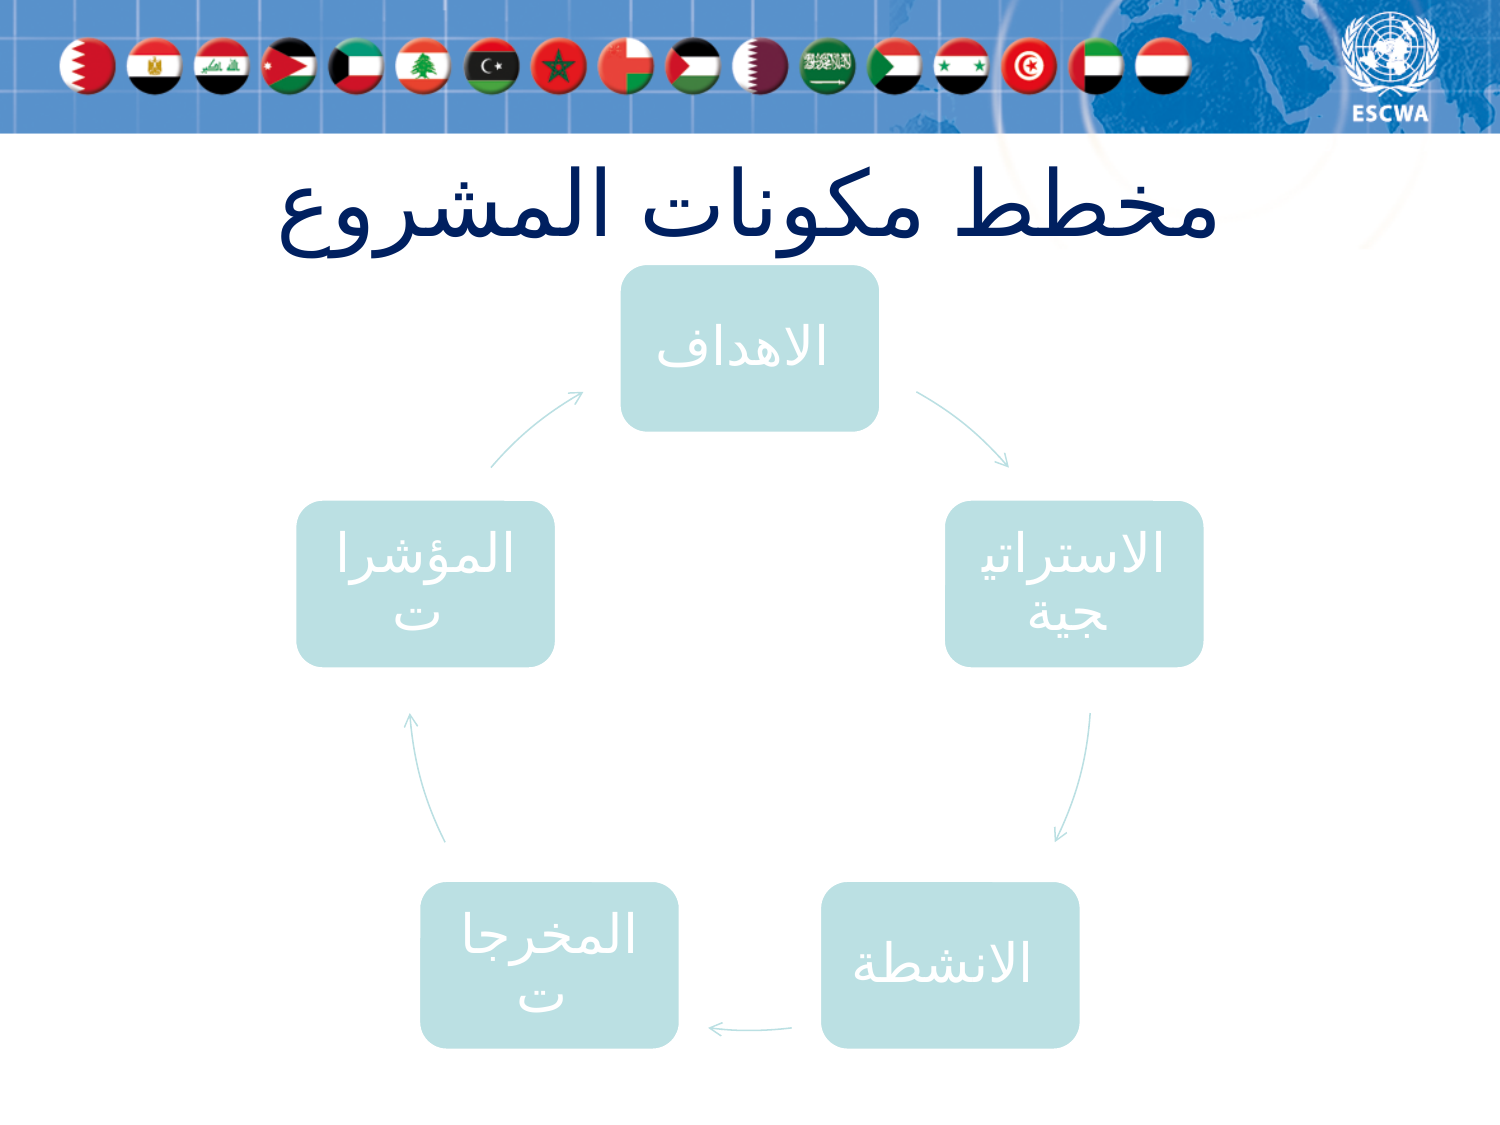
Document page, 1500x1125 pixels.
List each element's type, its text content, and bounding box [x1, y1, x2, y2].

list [74, 262, 1426, 1063]
picture [0, 0, 1500, 1125]
title مخطط مكونات المشروع [75, 137, 1425, 250]
